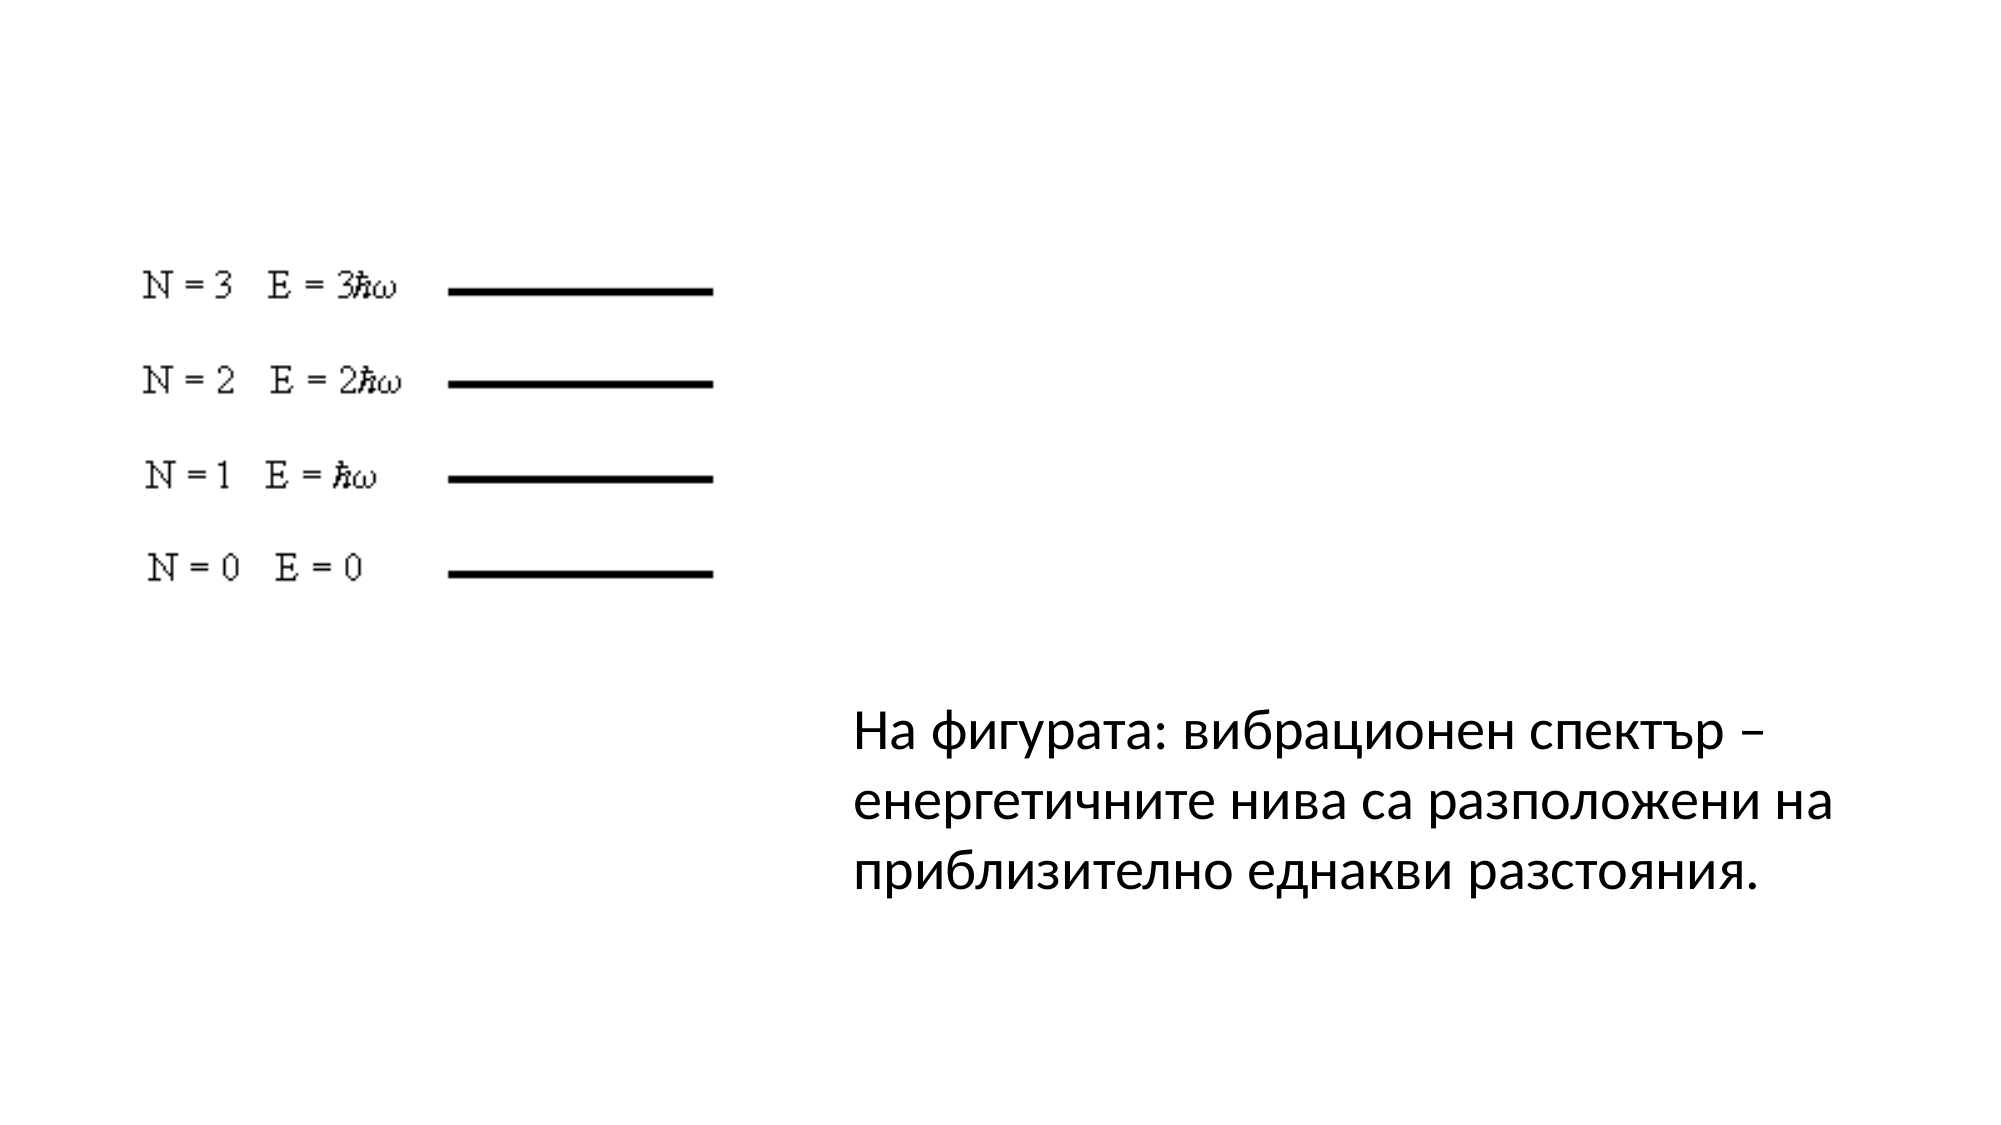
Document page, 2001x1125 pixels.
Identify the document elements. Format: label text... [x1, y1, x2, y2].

text_box На фигурата: вибрационен спектър – енергетичните нива са разположени на приблизително еднакви разстояния. [838, 683, 1928, 909]
picture [139, 249, 744, 624]
